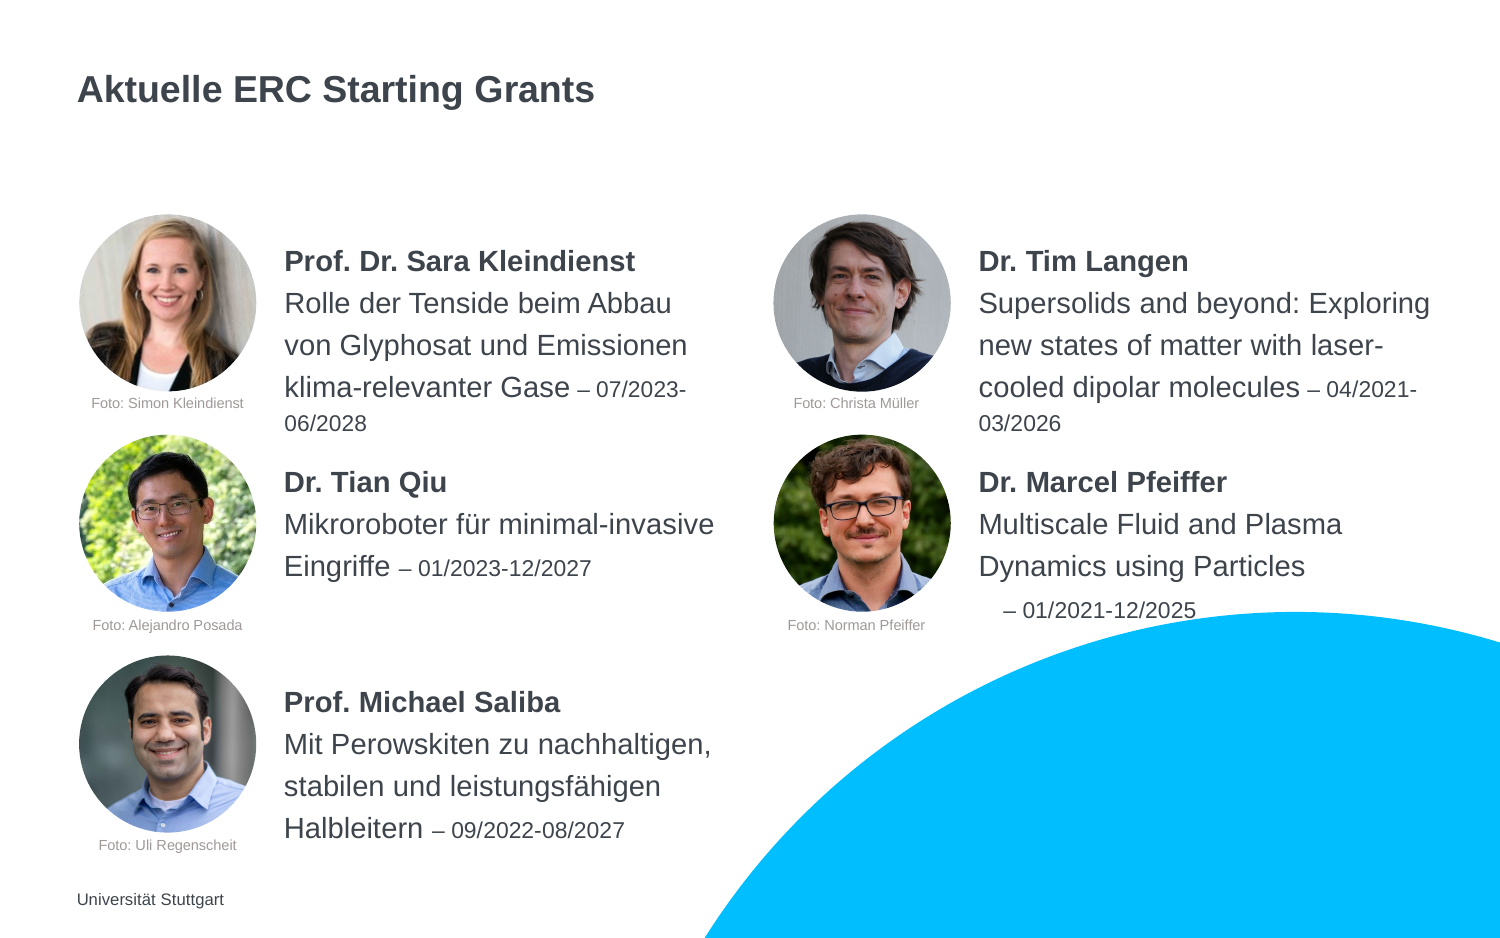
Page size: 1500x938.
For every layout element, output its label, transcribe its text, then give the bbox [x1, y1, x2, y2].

text_box Foto: Alejandro Posada [84, 615, 251, 637]
picture [79, 214, 257, 392]
text_box Foto: Simon Kleindienst [84, 393, 251, 414]
list Dr. Marcel Pfeiffer Multiscale Fluid and Plasma Dynamics using Particles – 01/2021-12/2025 [978, 456, 1442, 592]
footer Universität Stuttgart [76, 888, 1072, 910]
picture [79, 434, 257, 612]
list Dr. Tian Qiu Mikroroboter für minimal-invasive Eingriffe – 01/2023-12/2027 [284, 456, 753, 591]
text_box Foto: Uli Regenscheit [84, 836, 251, 857]
title Aktuelle ERC Starting Grants [76, 64, 1421, 111]
text_box Foto: Christa Müller [773, 393, 940, 414]
picture [79, 655, 257, 833]
text_box [703, 610, 1500, 938]
list Prof. Michael Saliba Mit Perowskiten zu nachhaltigen, stabilen und leistungsfähigen Halbleitern – 09/2022-08/2027 [284, 676, 727, 811]
picture [773, 214, 951, 392]
list Prof. Dr. Sara Kleindienst Rolle der Tenside beim Abbau von Glyphosat und Emissionen klima-relevanter Gase – 07/2023-06/2028 [284, 235, 728, 370]
text_box Foto: Norman Pfeiffer [773, 615, 940, 637]
picture [773, 434, 951, 612]
list Dr. Tim Langen Supersolids and beyond: Exploring new states of matter with laser-cooled dipolar molecules – 04/2021-03/2026 [978, 235, 1442, 370]
